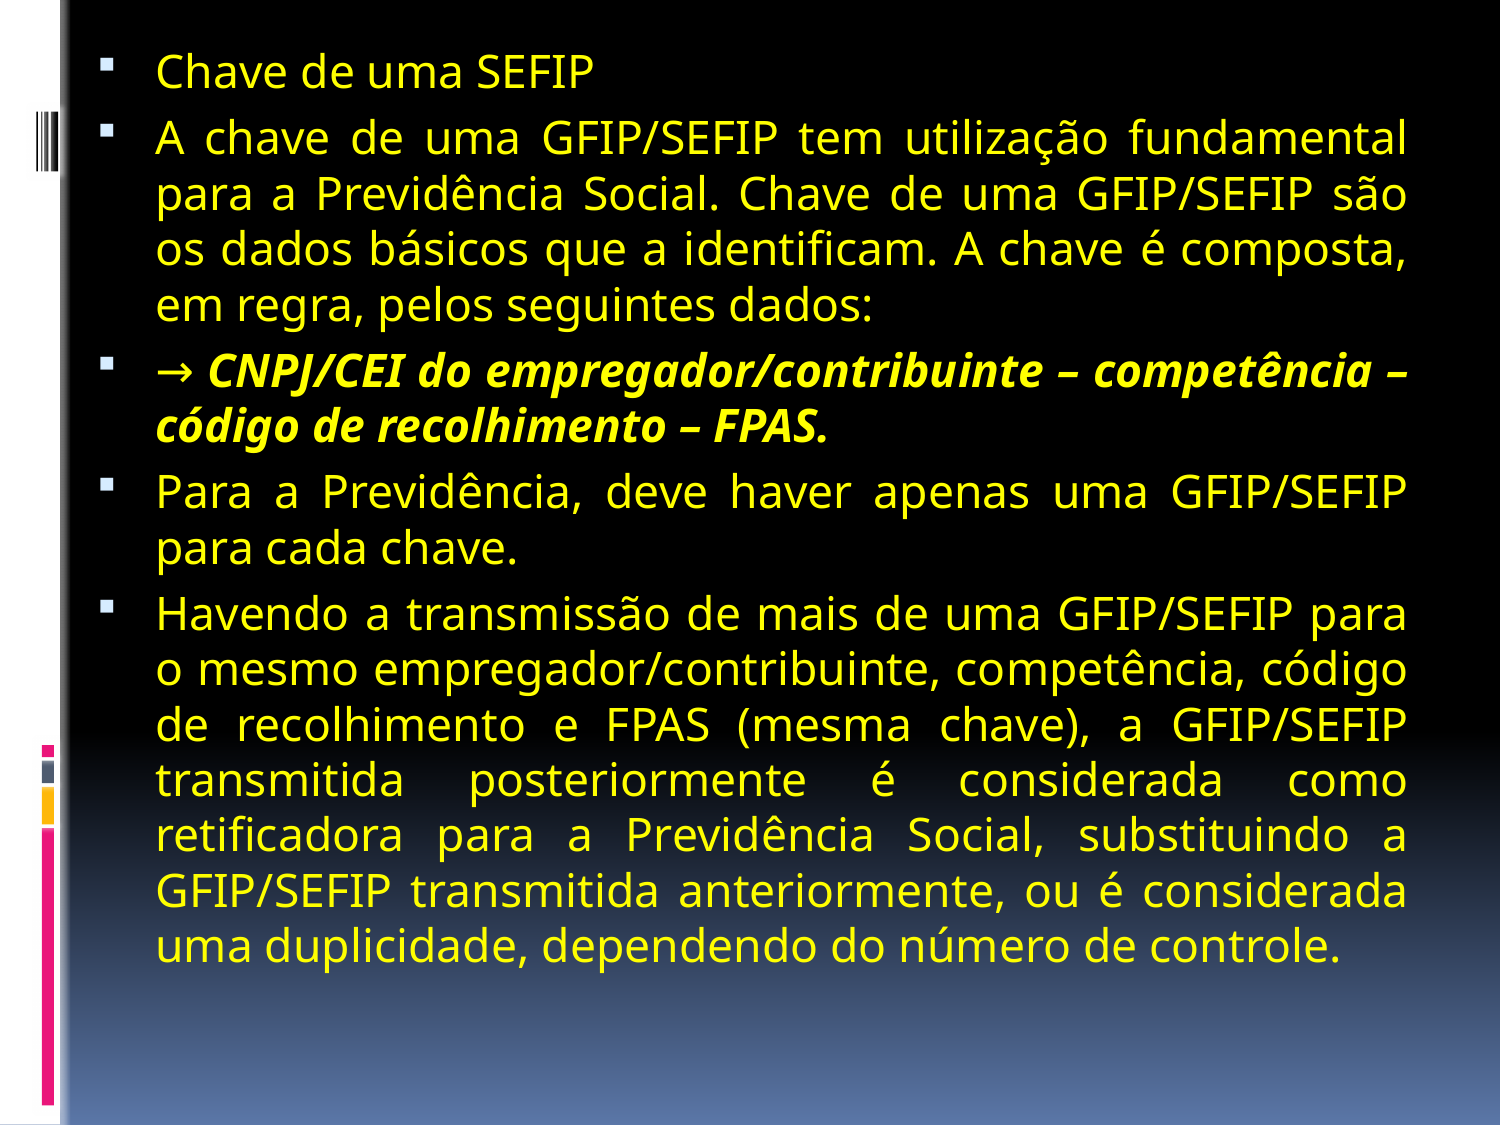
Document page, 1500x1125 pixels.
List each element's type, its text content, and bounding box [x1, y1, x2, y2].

list Chave de uma SEFIP A chave de uma GFIP/SEFIP tem utilização fundamental para a Previdência Social. Chave de uma GFIP/SEFIP são os dados básicos que a identificam. A chave é composta, em regra, pelos seguintes dados: → CNPJ/CEI do empregador/contribuinte – competência – código de recolhimento – FPAS. Para a Previdência, deve haver apenas uma GFIP/SEFIP para cada chave. Havendo a transmissão de mais de uma GFIP/SEFIP para o mesmo empregador/contribuinte, competência, código de recolhimento e FPAS (mesma chave), a GFIP/SEFIP transmitida posteriormente é considerada como retificadora para a Previdência Social, substituindo a GFIP/SEFIP transmitida anteriormente, ou é considerada uma duplicidade, dependendo do número de controle. [82, 35, 1425, 1043]
